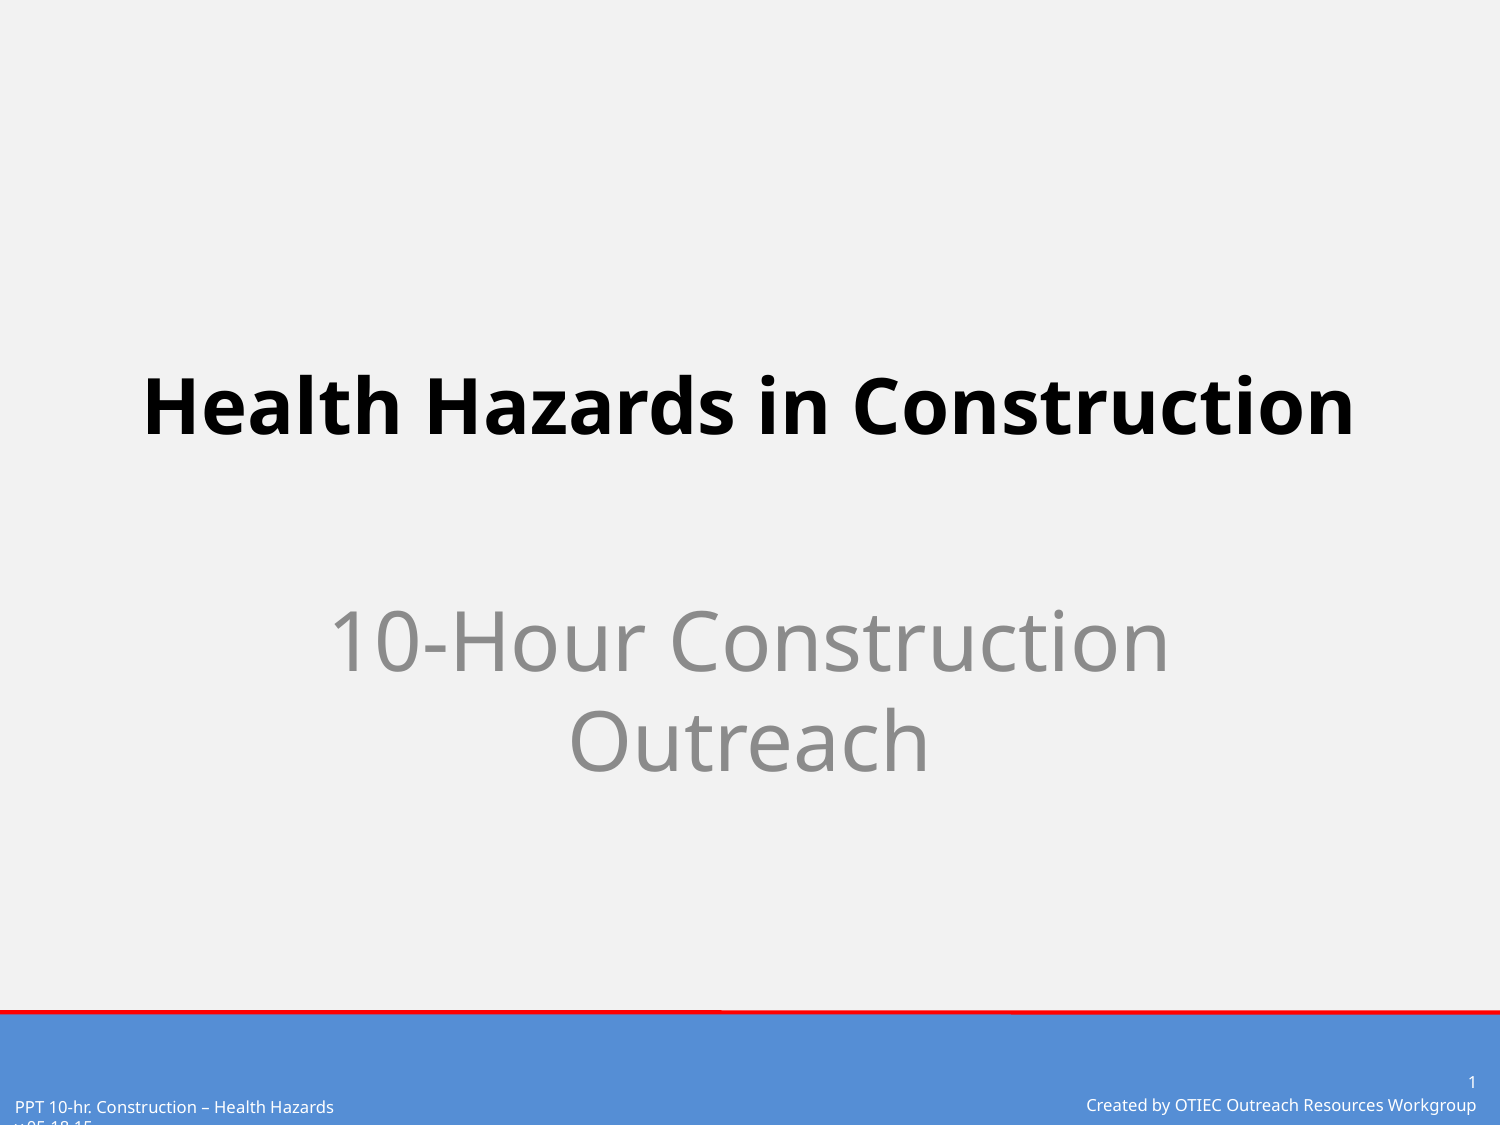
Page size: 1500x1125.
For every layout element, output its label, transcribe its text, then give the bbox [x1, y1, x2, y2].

title Health Hazards in Construction [112, 349, 1388, 525]
subtitle 10-Hour Construction Outreach [225, 580, 1275, 719]
